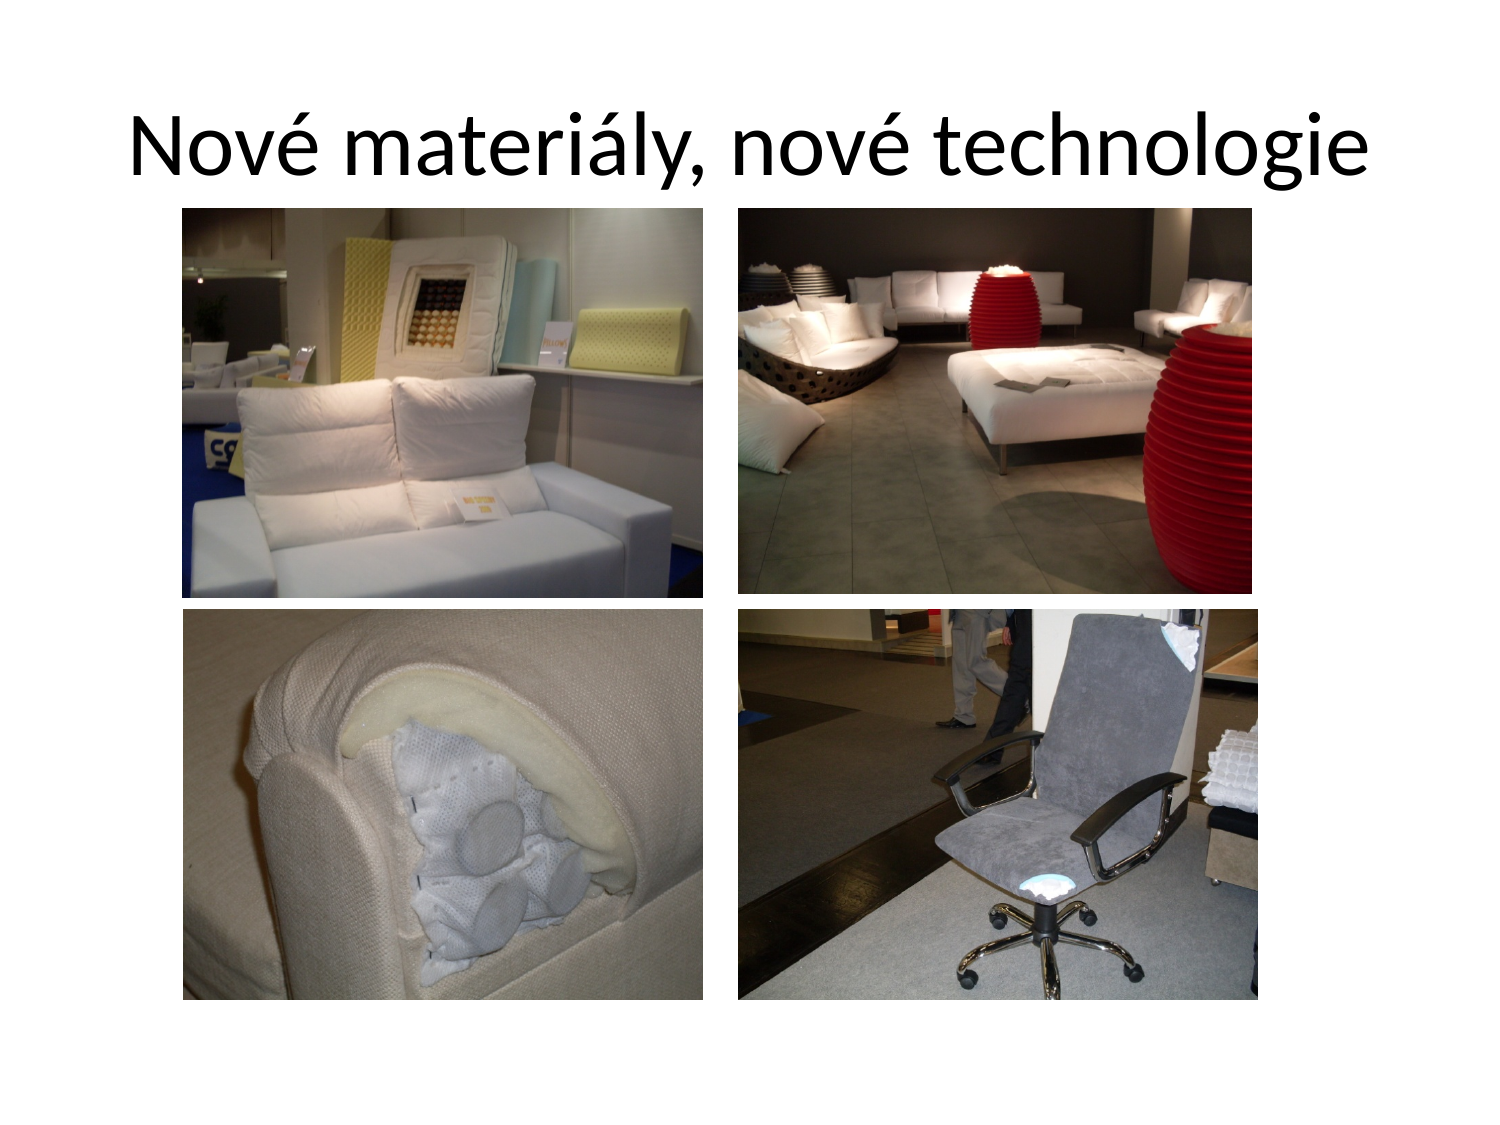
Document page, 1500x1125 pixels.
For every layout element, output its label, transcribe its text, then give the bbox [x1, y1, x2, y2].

picture [737, 609, 1259, 1000]
picture [737, 207, 1253, 594]
title Nové materiály, nové technologie [75, 45, 1425, 233]
picture [182, 609, 703, 1000]
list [182, 207, 703, 599]
